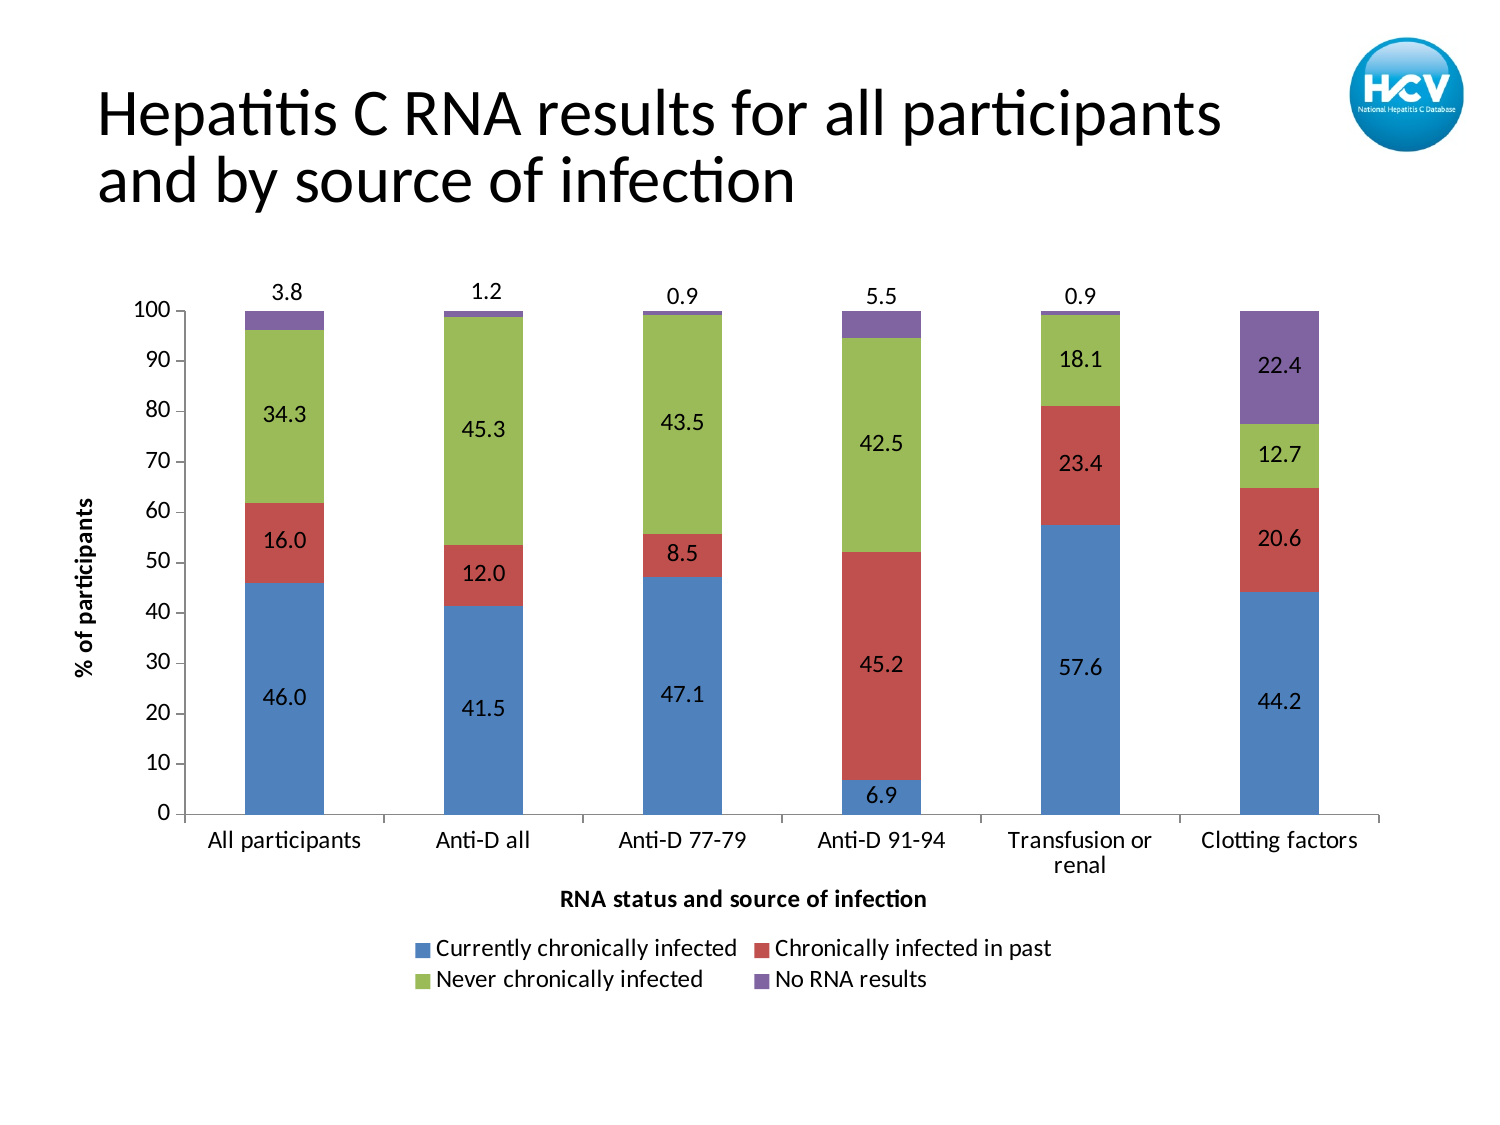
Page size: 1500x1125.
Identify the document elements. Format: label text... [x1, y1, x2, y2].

picture [1347, 34, 1466, 154]
chart [58, 257, 1409, 1001]
title Hepatitis C RNA results for all participants and by source of infection [82, 58, 1432, 247]
